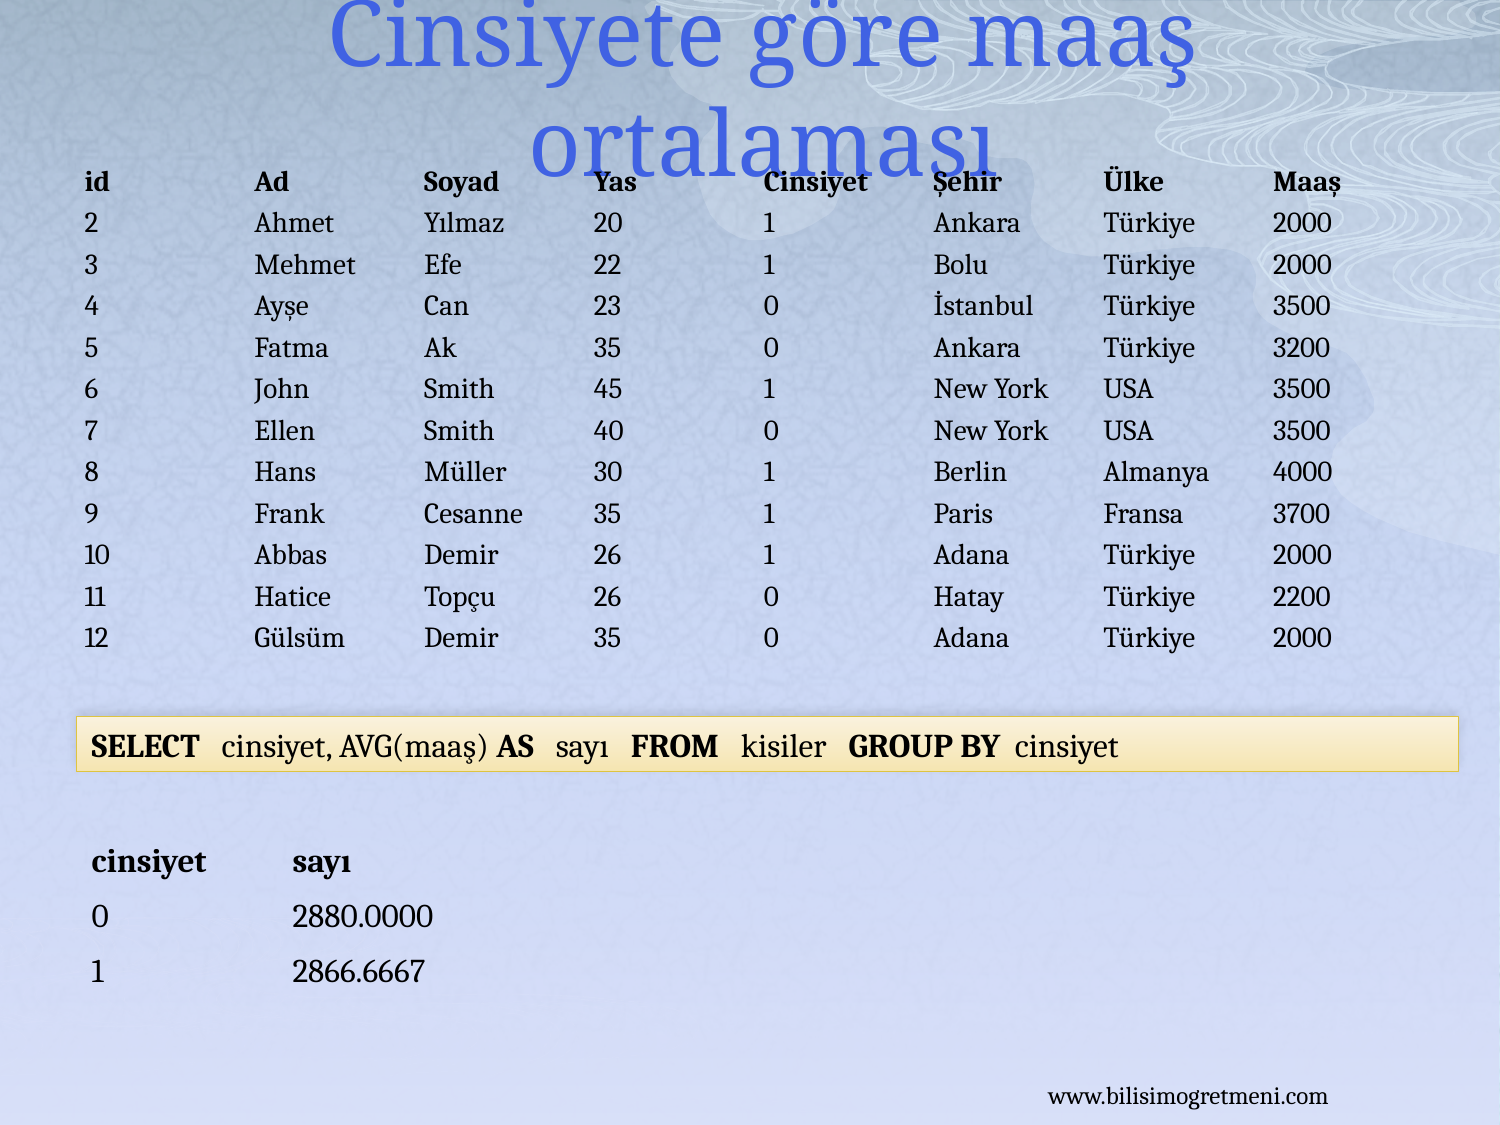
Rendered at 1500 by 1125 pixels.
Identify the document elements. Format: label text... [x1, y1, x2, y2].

table_cell Can [416, 285, 586, 327]
table_cell 3700 [1265, 493, 1435, 535]
table_cell 1 [756, 451, 926, 493]
table_cell Cesanne [416, 493, 586, 535]
table_cell 35 [586, 493, 756, 535]
table_cell 9 [77, 493, 246, 535]
table_cell 8 [77, 451, 246, 493]
table_cell 1 [77, 944, 278, 999]
table_cell Müller [416, 451, 586, 493]
table_cell 26 [586, 535, 756, 576]
table_cell Türkiye [1095, 285, 1265, 327]
table_cell Türkiye [1095, 202, 1265, 244]
table_cell Abbas [246, 535, 416, 576]
table_header id [77, 161, 246, 202]
table_cell 20 [586, 202, 756, 244]
table_cell 2200 [1265, 576, 1435, 618]
table_cell Ahmet [246, 202, 416, 244]
table_cell Yılmaz [416, 202, 586, 244]
table_cell 0 [756, 410, 926, 451]
table_cell 2 [77, 202, 246, 244]
table_cell Türkiye [1095, 618, 1265, 659]
table_cell Adana [926, 535, 1095, 576]
table_cell 40 [586, 410, 756, 451]
table_header Ad [246, 161, 416, 202]
table_cell Paris [926, 493, 1095, 535]
table_cell 4000 [1265, 451, 1435, 493]
table_cell 2000 [1265, 618, 1435, 659]
table_cell 3500 [1265, 368, 1435, 410]
table_cell Fatma [246, 327, 416, 368]
table_cell 10 [77, 535, 246, 576]
table_header Yas [586, 161, 756, 202]
table_cell Almanya [1095, 451, 1265, 493]
table_cell 3500 [1265, 410, 1435, 451]
table_cell Adana [926, 618, 1095, 659]
table_cell 5 [77, 327, 246, 368]
table_cell Fransa [1095, 493, 1265, 535]
table_cell Türkiye [1095, 576, 1265, 618]
table_cell Türkiye [1095, 327, 1265, 368]
table_cell 45 [586, 368, 756, 410]
table_cell Türkiye [1095, 244, 1265, 285]
table_cell 6 [77, 368, 246, 410]
table_cell Ayşe [246, 285, 416, 327]
table_cell Bolu [926, 244, 1095, 285]
table_cell Demir [416, 535, 586, 576]
text_box SELECT cinsiyet, AVG(maaş) AS sayı FROM kisiler GROUP BY cinsiyet [76, 716, 1459, 772]
table_cell 3 [77, 244, 246, 285]
table_cell 30 [586, 451, 756, 493]
title Cinsiyete göre maaş ortalaması [88, 8, 1439, 161]
table_cell 1 [756, 493, 926, 535]
table_cell 3500 [1265, 285, 1435, 327]
table_cell 2000 [1265, 244, 1435, 285]
table_header sayı [278, 834, 537, 889]
table_cell Hans [246, 451, 416, 493]
table_cell USA [1095, 368, 1265, 410]
table_cell 1 [756, 368, 926, 410]
table_cell İstanbul [926, 285, 1095, 327]
table_cell Efe [416, 244, 586, 285]
table_cell 7 [77, 410, 246, 451]
table_cell 3200 [1265, 327, 1435, 368]
table_cell 2000 [1265, 202, 1435, 244]
table_cell John [246, 368, 416, 410]
table_cell Mehmet [246, 244, 416, 285]
table_header Soyad [416, 161, 586, 202]
table_cell 0 [756, 618, 926, 659]
table_cell USA [1095, 410, 1265, 451]
table_cell 35 [586, 618, 756, 659]
table_cell Topçu [416, 576, 586, 618]
table_header Maaş [1265, 161, 1435, 202]
table_cell Smith [416, 410, 586, 451]
table_cell 11 [77, 576, 246, 618]
table_header Ülke [1095, 161, 1265, 202]
table_cell 1 [756, 244, 926, 285]
table_cell 12 [77, 618, 246, 659]
table_cell Ankara [926, 202, 1095, 244]
table_cell Frank [246, 493, 416, 535]
table_cell 26 [586, 576, 756, 618]
table_cell 2880.0000 [278, 889, 537, 944]
table_cell New York [926, 410, 1095, 451]
table_cell New York [926, 368, 1095, 410]
table_cell Ak [416, 327, 586, 368]
table_header cinsiyet [77, 834, 278, 889]
table_cell Demir [416, 618, 586, 659]
table_cell 0 [756, 285, 926, 327]
table_cell Ellen [246, 410, 416, 451]
footer www.bilisimogretmeni.com [992, 1065, 1386, 1125]
table_cell 0 [756, 576, 926, 618]
table_cell Ankara [926, 327, 1095, 368]
table_cell 22 [586, 244, 756, 285]
table_cell Smith [416, 368, 586, 410]
table_cell 35 [586, 327, 756, 368]
table_cell 23 [586, 285, 756, 327]
table_cell 1 [756, 202, 926, 244]
table_cell Gülsüm [246, 618, 416, 659]
table_cell 0 [756, 327, 926, 368]
table_cell 2866.6667 [278, 944, 537, 999]
table_cell 0 [77, 889, 278, 944]
table_cell 2000 [1265, 535, 1435, 576]
table_header Cinsiyet [756, 161, 926, 202]
table_cell Hatay [926, 576, 1095, 618]
table_header Şehir [926, 161, 1095, 202]
table_cell Berlin [926, 451, 1095, 493]
table_cell Türkiye [1095, 535, 1265, 576]
table_cell Hatice [246, 576, 416, 618]
table_cell 4 [77, 285, 246, 327]
table_cell 1 [756, 535, 926, 576]
